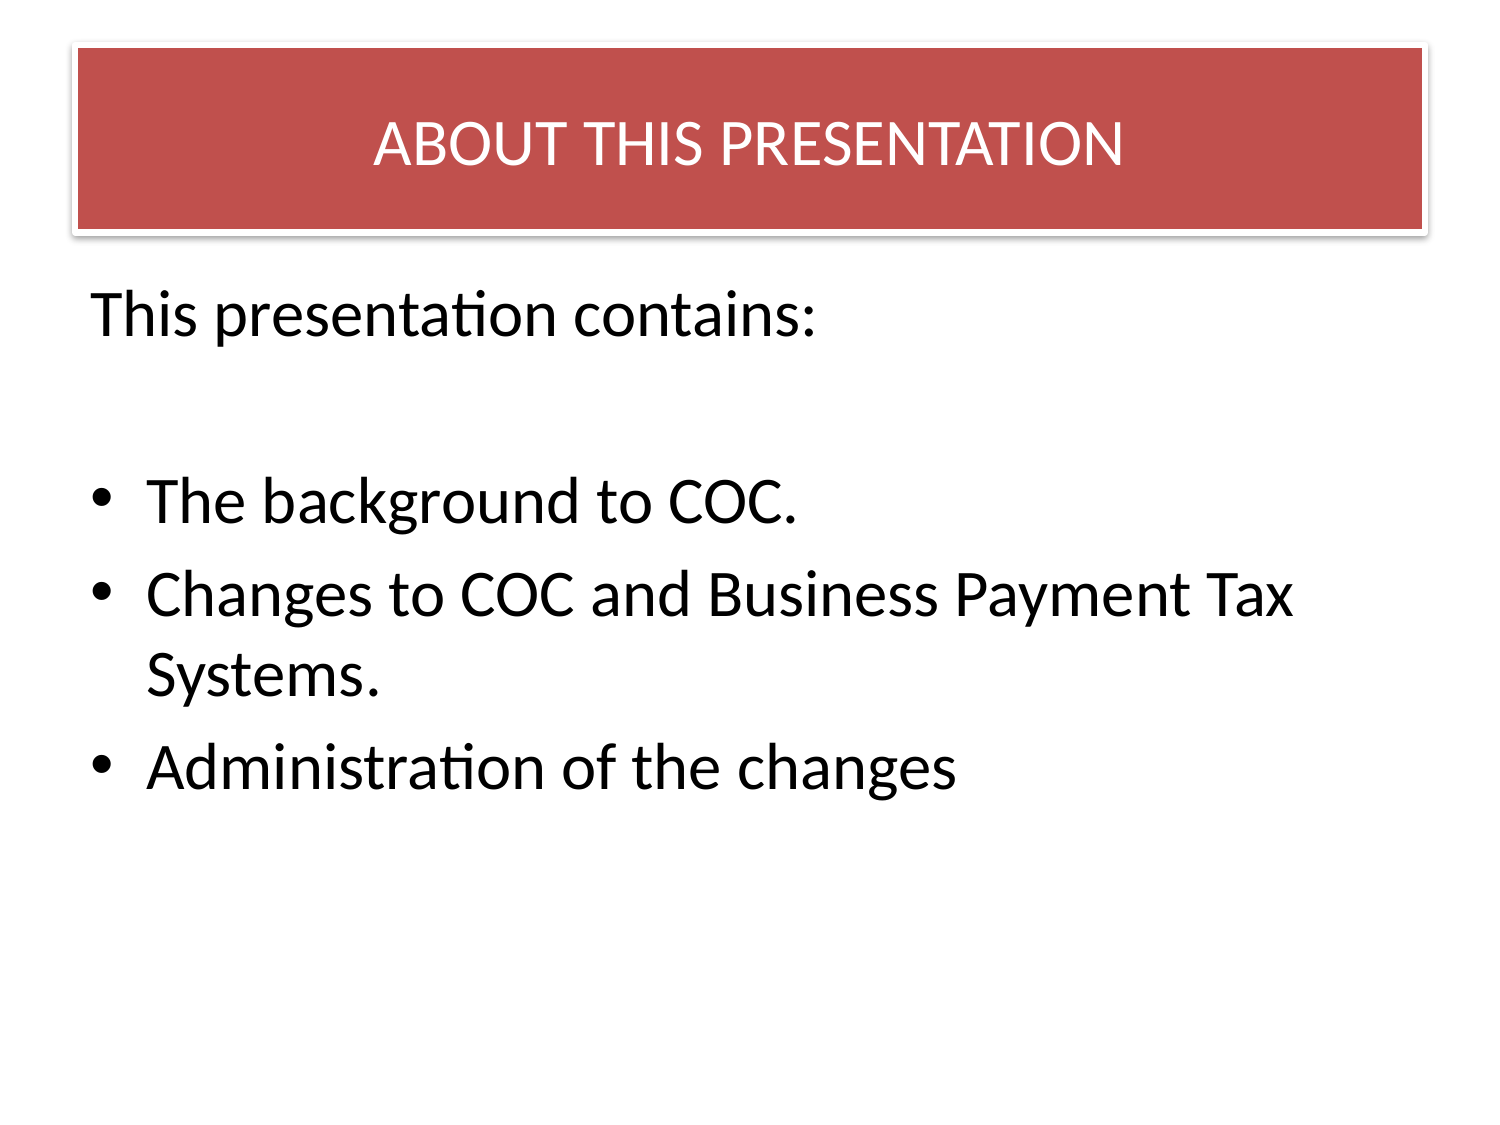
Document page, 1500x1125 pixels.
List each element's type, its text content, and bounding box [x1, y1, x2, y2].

list This presentation contains: The background to COC. Changes to COC and Business Payment Tax Systems. Administration of the changes [75, 262, 1425, 1005]
title ABOUT THIS PRESENTATION [72, 42, 1428, 236]
